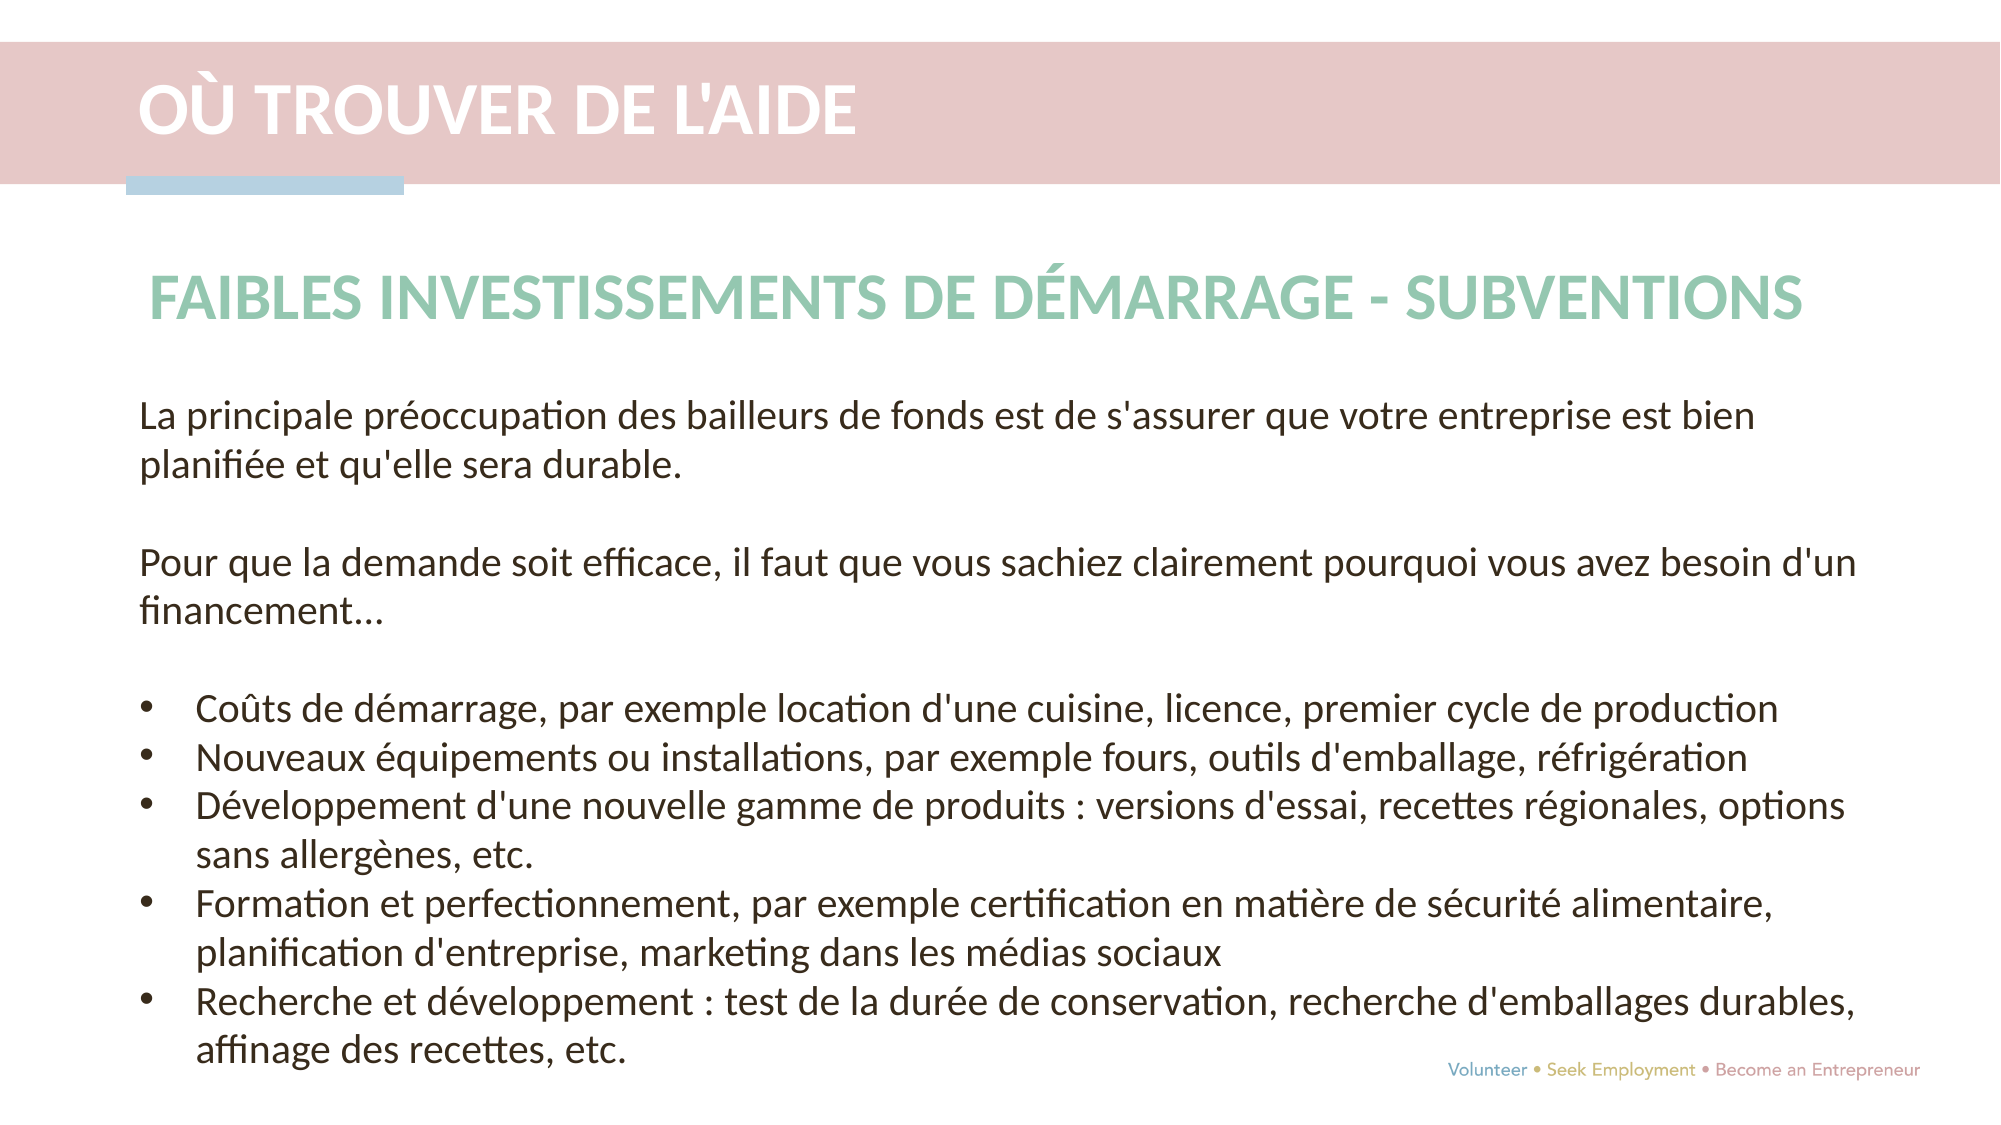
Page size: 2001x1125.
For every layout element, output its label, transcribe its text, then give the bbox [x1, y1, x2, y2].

list OÙ TROUVER DE L'AIDE [123, 51, 1913, 170]
picture [1418, 1046, 1971, 1103]
text_box La principale préoccupation des bailleurs de fonds est de s'assurer que votre entreprise est bien planifiée et qu'elle sera durable. Pour que la demande soit efficace, il faut que vous sachiez clairement pourquoi vous avez besoin d'un financement... Coûts de démarrage, par exemple location d'une cuisine, licence, premier cycle de production Nouveaux équipements ou installations, par exemple fours, outils d'emballage, réfrigération Développement d'une nouvelle gamme de produits : versions d'essai, recettes régionales, options sans allergènes, etc. Formation et perfectionnement, par exemple certification en matière de sécurité alimentaire, planification d'entreprise, marketing dans les médias sociaux Recherche et développement : test de la durée de conservation, recherche d'emballages durables, affinage des recettes, etc. [124, 381, 1914, 911]
text_box FAIBLES INVESTISSEMENTS DE DÉMARRAGE - SUBVENTIONS [134, 264, 1914, 337]
